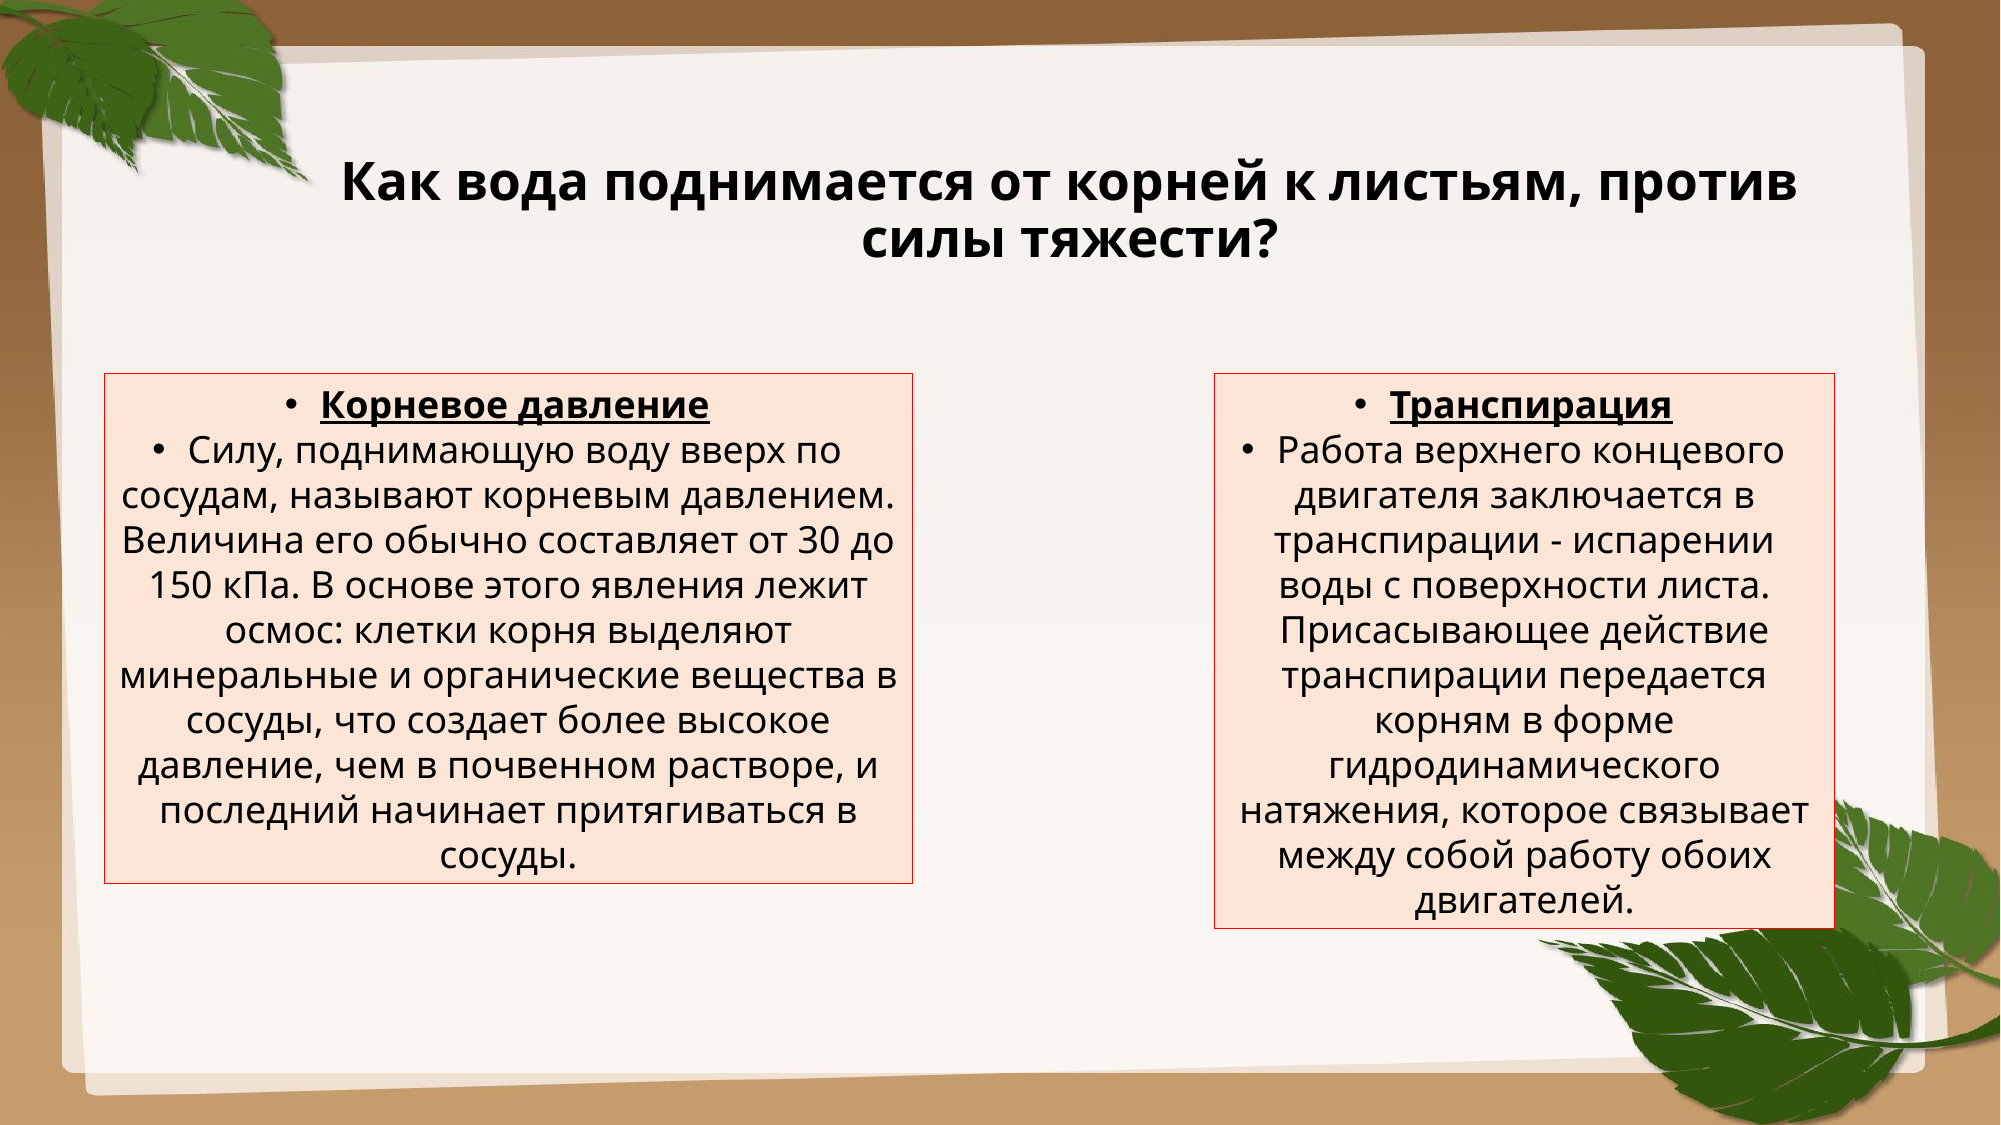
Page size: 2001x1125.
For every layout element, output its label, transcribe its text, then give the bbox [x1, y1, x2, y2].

text_box Корневое давление Силу, поднимающую воду вверх по сосудам, называют корневым давлением. Величина его обычно составляет от 30 до 150 кПа. В основе этого явления лежит осмос: клетки корня выделяют минеральные и органические вещества в сосуды, что создает более высокое давление, чем в почвенном растворе, и последний начинает притягиваться в сосуды. [104, 373, 913, 884]
picture [0, 0, 2001, 1125]
title Как вода поднимается от корней к листьям, против силы тяжести? [278, 145, 1863, 278]
text_box Транспирация Работа верхнего концевого двигателя заключается в транспирации - испарении воды с поверхности листа. Присасывающее действие транспирации передается корням в форме гидродинамического натяжения, которое связывает между собой работу обоих двигателей. [1214, 373, 1835, 929]
